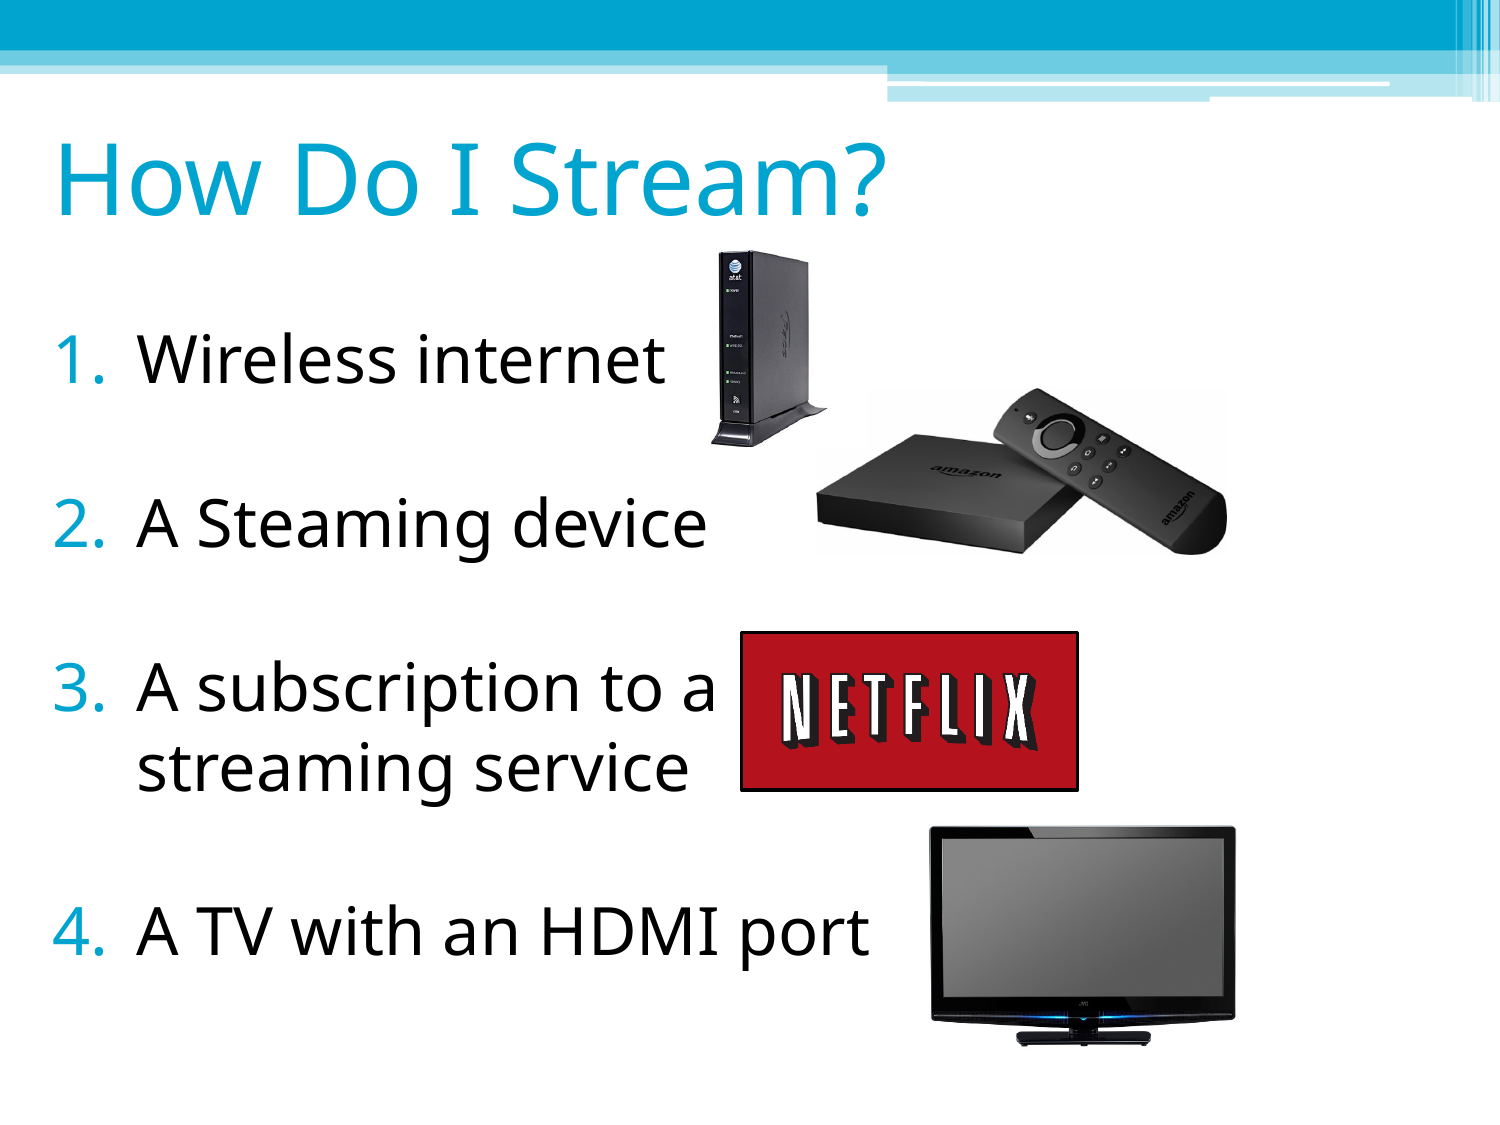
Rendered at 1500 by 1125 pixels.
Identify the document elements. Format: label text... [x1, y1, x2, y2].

picture [743, 634, 1077, 789]
picture [916, 821, 1249, 1060]
picture [670, 250, 1227, 555]
list Wireless internet A Steaming device A subscription to a streaming service A TV with an HDMI port [37, 308, 1500, 1125]
title How Do I Stream? [37, 87, 1500, 263]
